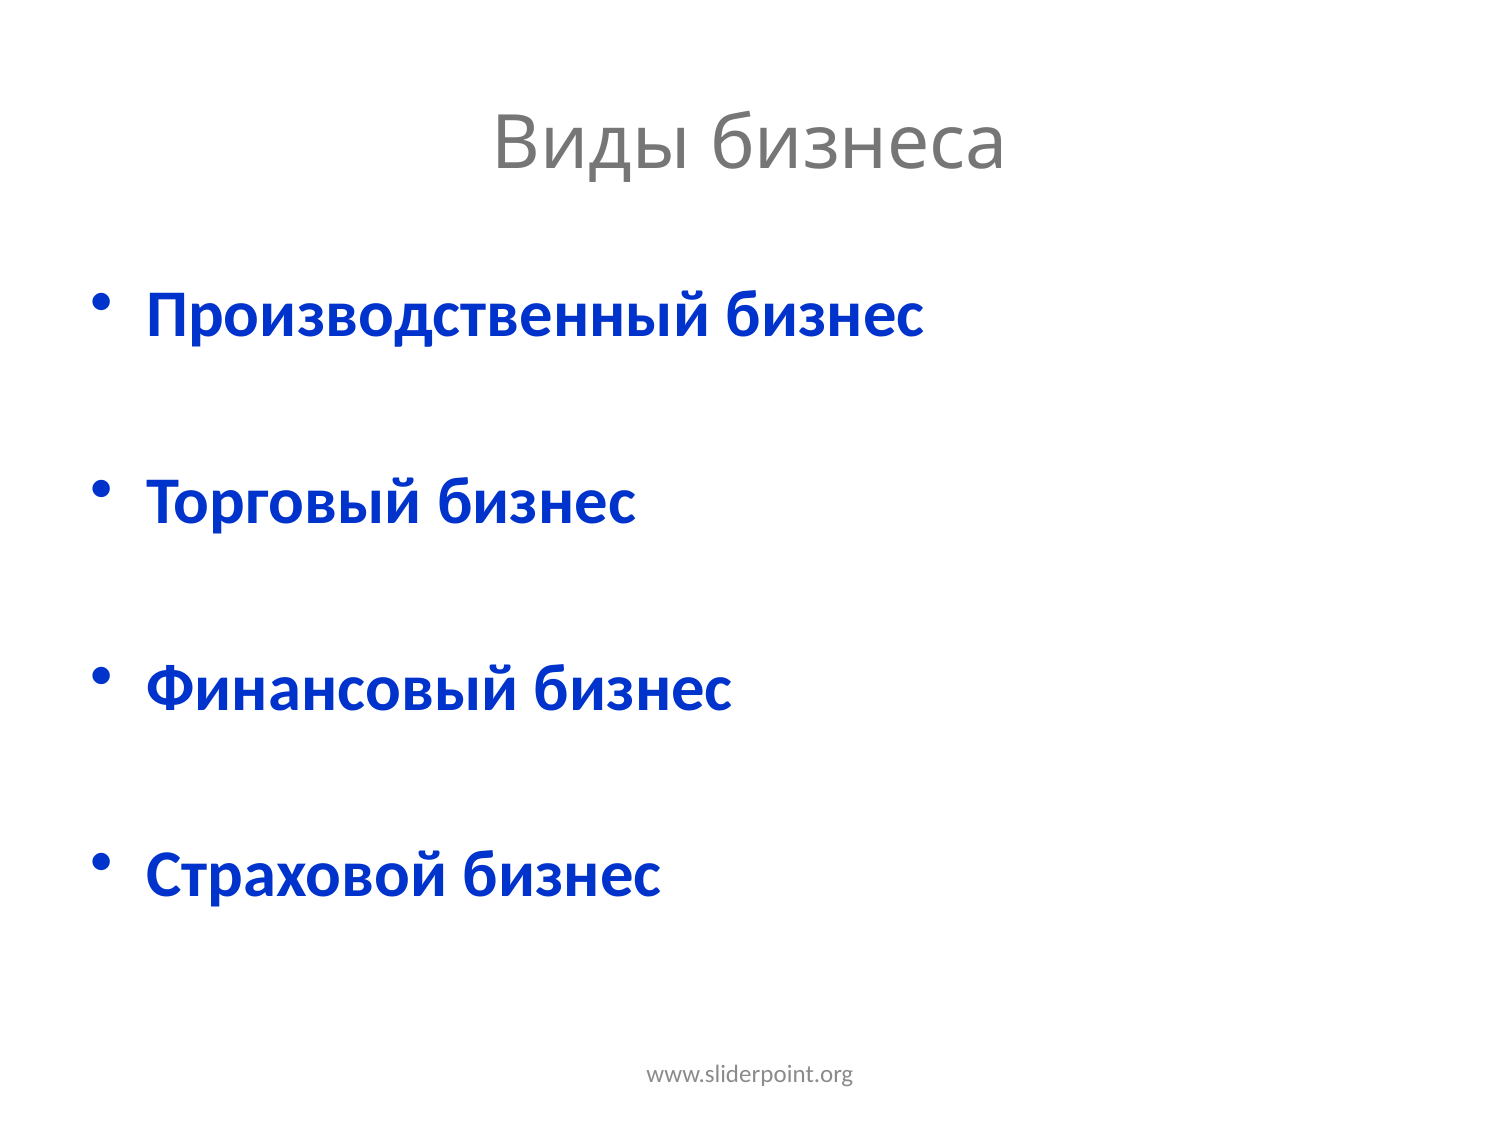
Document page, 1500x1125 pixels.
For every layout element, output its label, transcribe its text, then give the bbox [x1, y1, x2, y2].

list Производственный бизнес Торговый бизнес Финансовый бизнес Страховой бизнес [75, 262, 1425, 1005]
title Виды бизнеса [75, 45, 1425, 233]
footer www.sliderpoint.org [512, 1042, 988, 1103]
